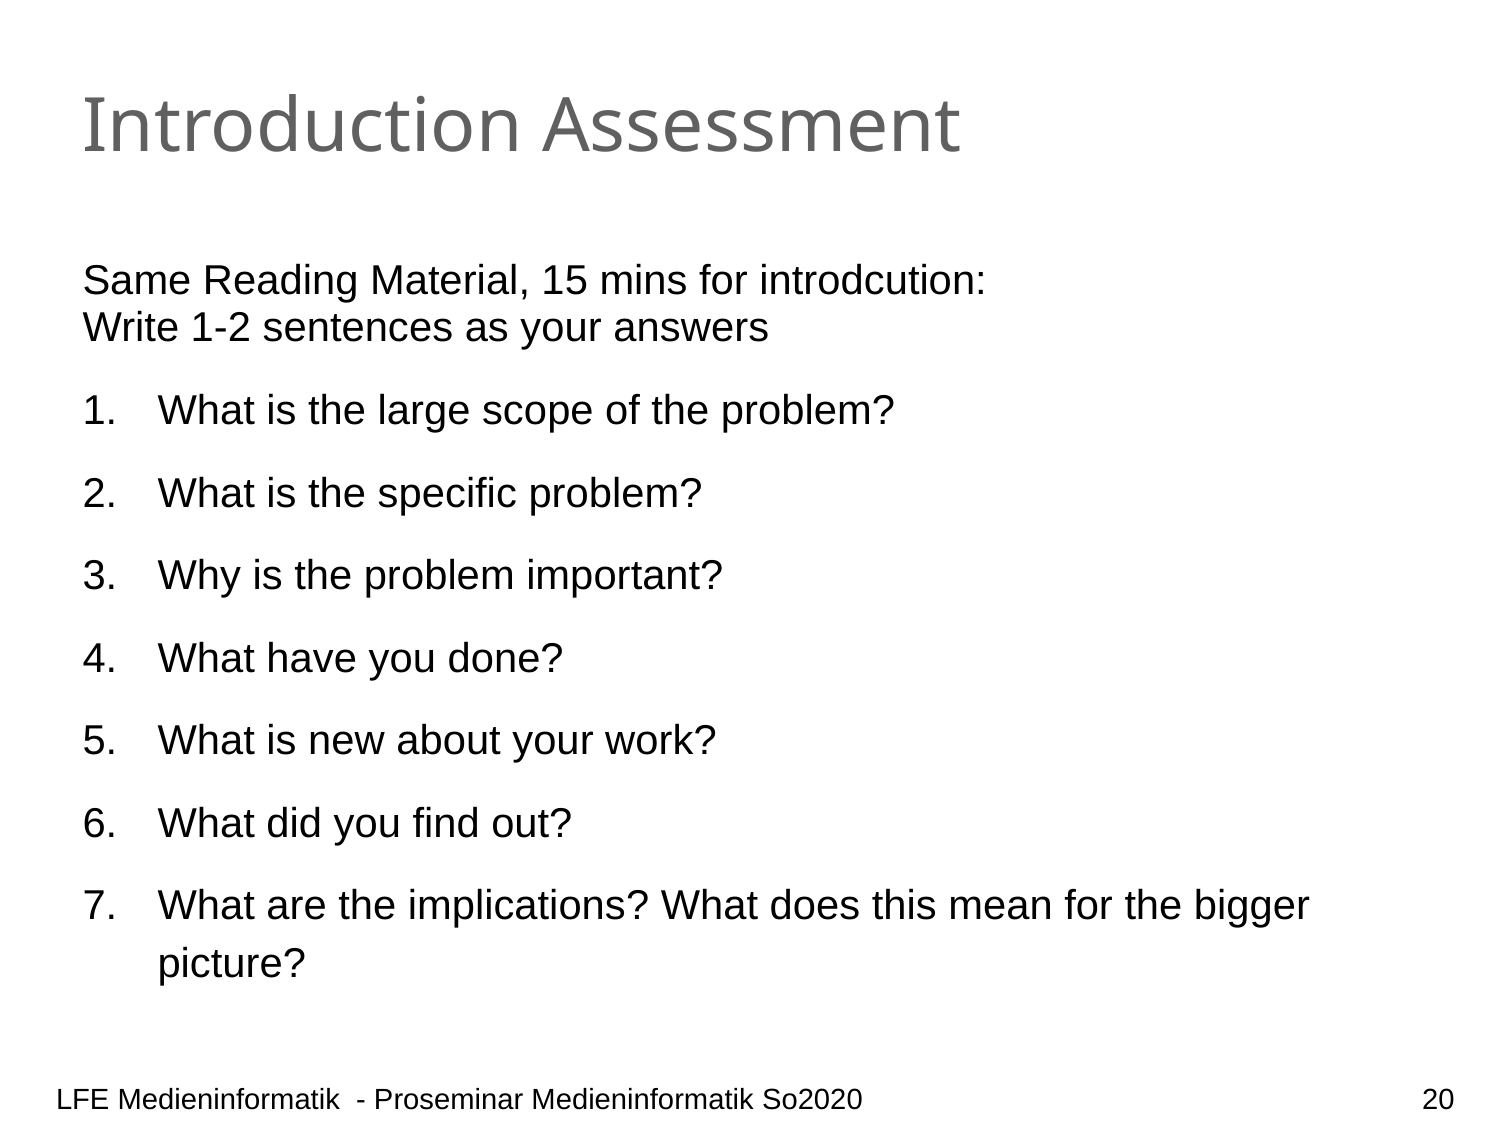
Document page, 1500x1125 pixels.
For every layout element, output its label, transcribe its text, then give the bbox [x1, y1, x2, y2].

slide_number 20 [1412, 1072, 1463, 1121]
title Introduction Assessment [75, 28, 1425, 216]
list Same Reading Material, 15 mins for introdcution: Write 1-2 sentences as your answers What is the large scope of the problem? What is the specific problem? Why is the problem important? What have you done? What is new about your work? What did you find out? What are the implications? What does this mean for the bigger picture? [75, 249, 1425, 1005]
